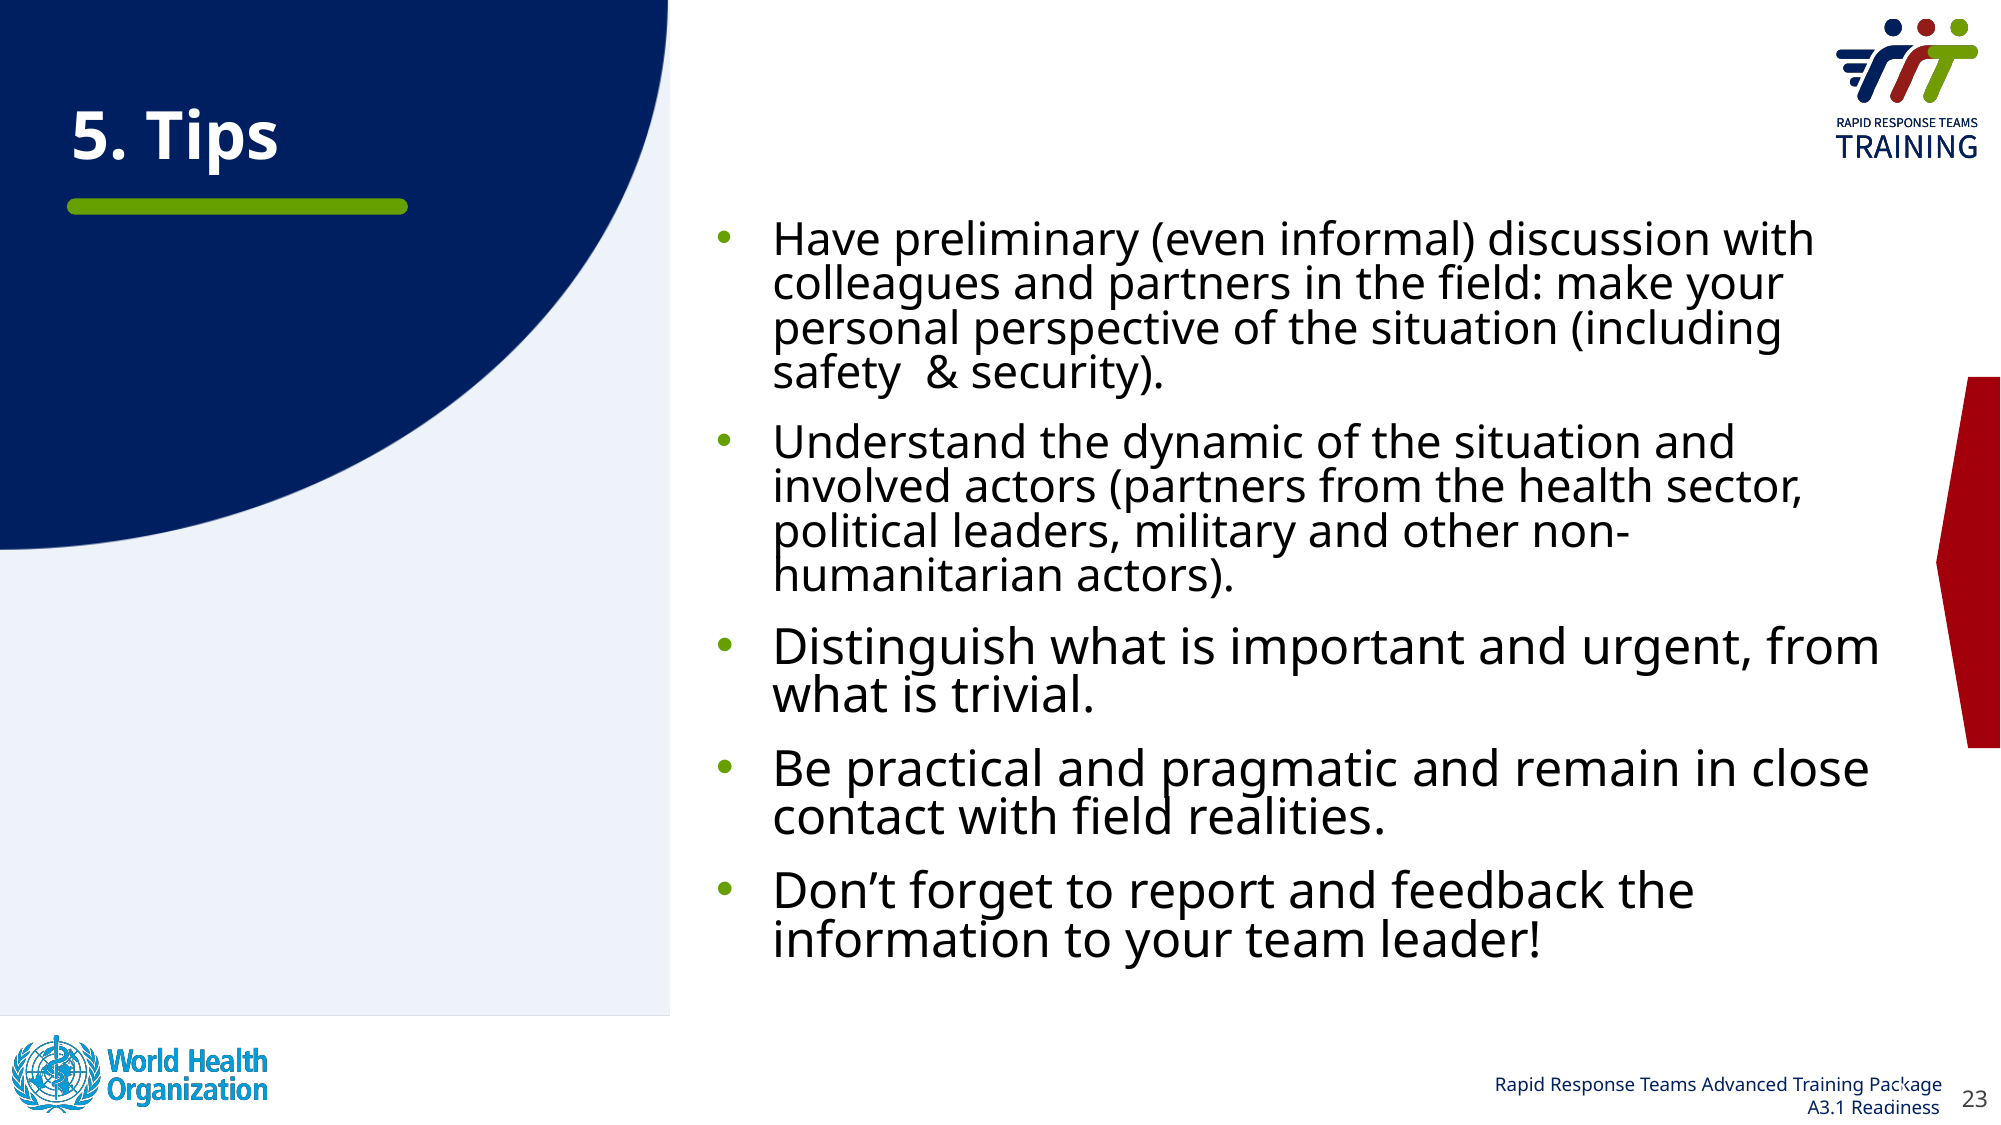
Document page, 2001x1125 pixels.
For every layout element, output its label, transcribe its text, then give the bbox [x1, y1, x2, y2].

picture [40, 1062, 47, 1070]
picture [30, 1083, 37, 1091]
picture [1835, 19, 1978, 167]
picture [0, 0, 670, 1017]
slide_number 23 [1882, 1049, 1930, 1092]
picture [36, 1088, 78, 1105]
picture [59, 1035, 267, 1113]
picture [12, 1035, 54, 1068]
list Have preliminary (even informal) discussion with colleagues and partners in the field: make your personal perspective of the situation (including safety & security). Understand the dynamic of the situation and involved actors (partners from the health sector, political leaders, military and other non-humanitarian actors). Distinguish what is important and urgent, from what is trivial. Be practical and pragmatic and remain in close contact with field realities. Don’t forget to report and feedback the information to your team leader! [701, 138, 1937, 1049]
picture [71, 1053, 90, 1091]
text_box [66, 198, 408, 215]
picture [22, 1062, 26, 1077]
picture [12, 1083, 48, 1113]
picture [24, 1054, 36, 1087]
picture [50, 1108, 62, 1113]
picture [46, 1056, 54, 1062]
title 5. Tips [63, 0, 600, 298]
picture [34, 1054, 43, 1078]
